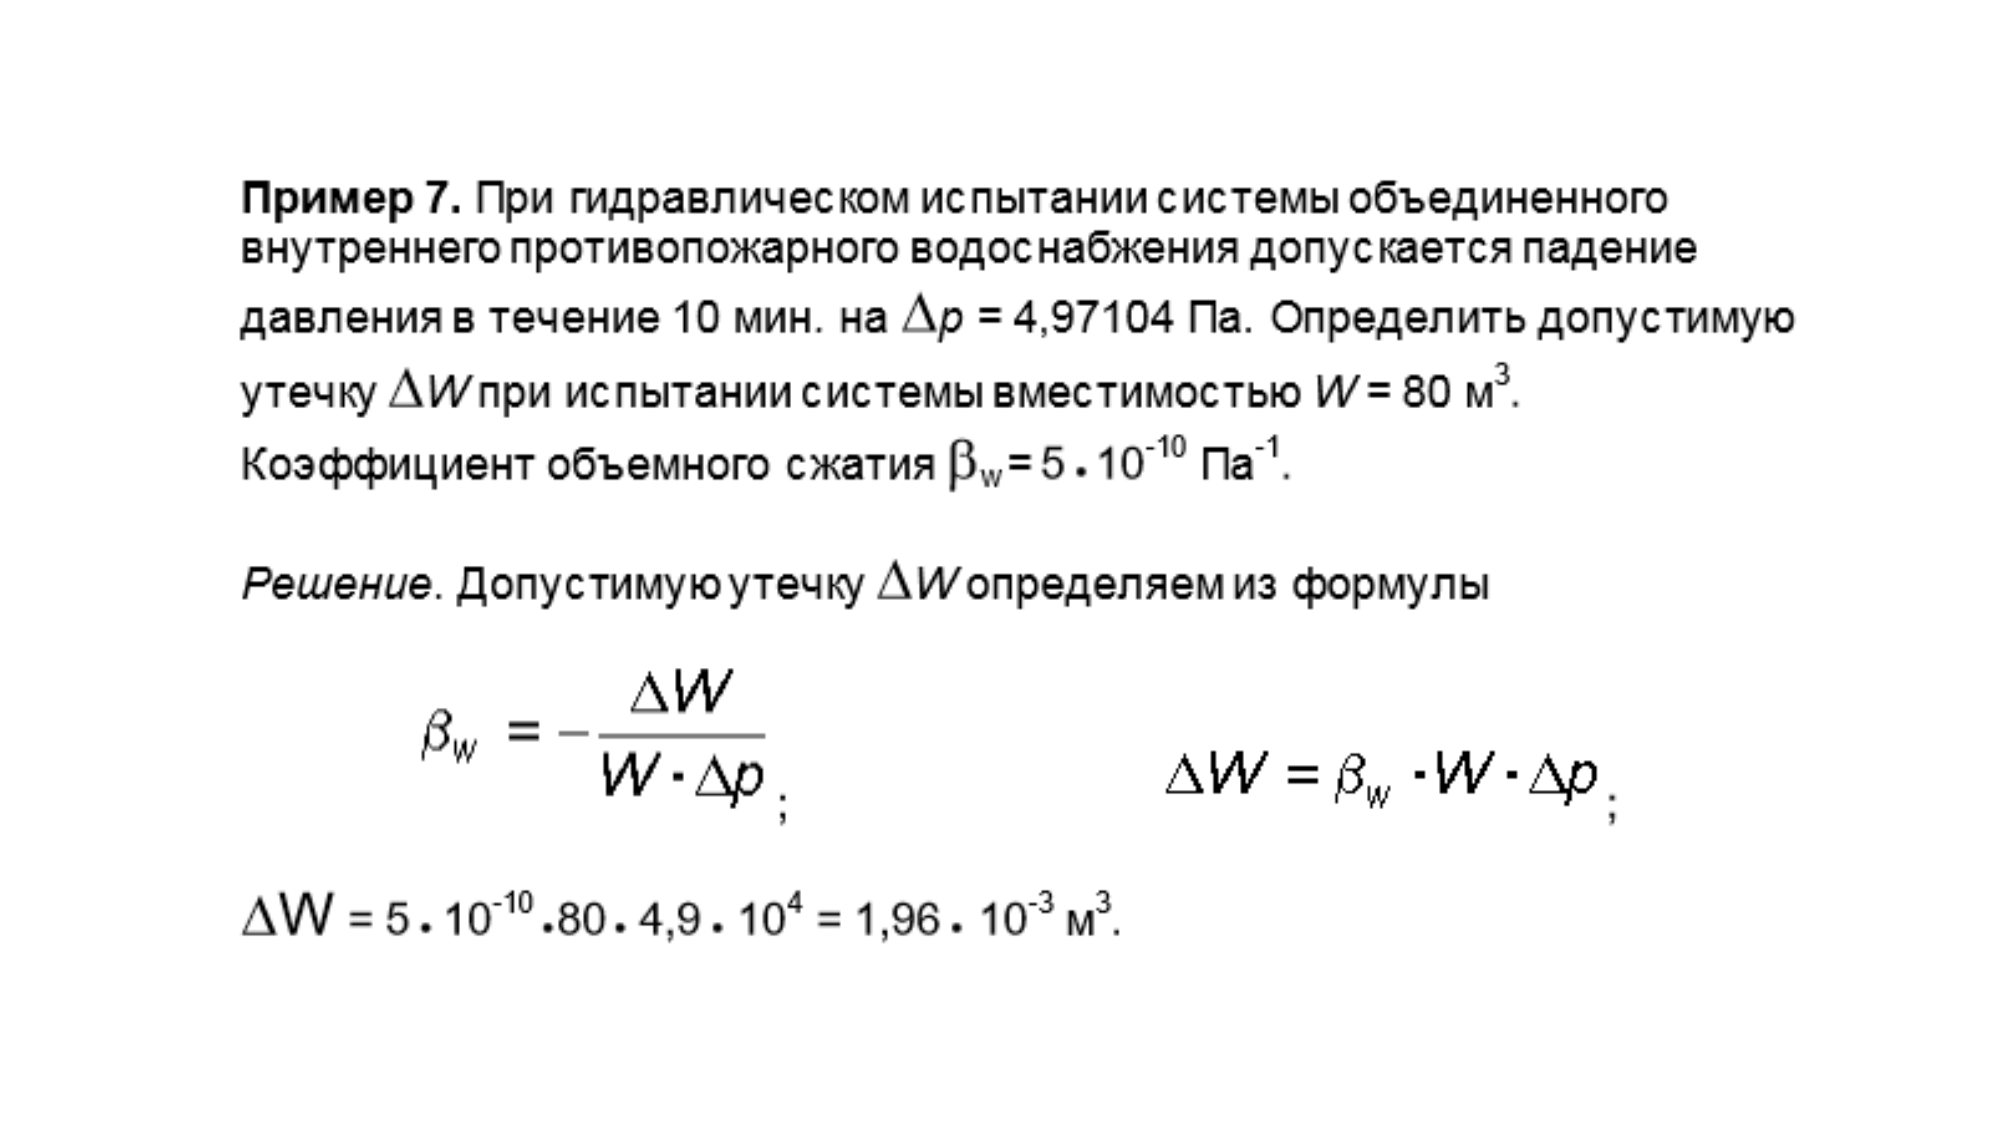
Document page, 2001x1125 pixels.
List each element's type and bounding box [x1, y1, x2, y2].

picture [226, 144, 1814, 961]
